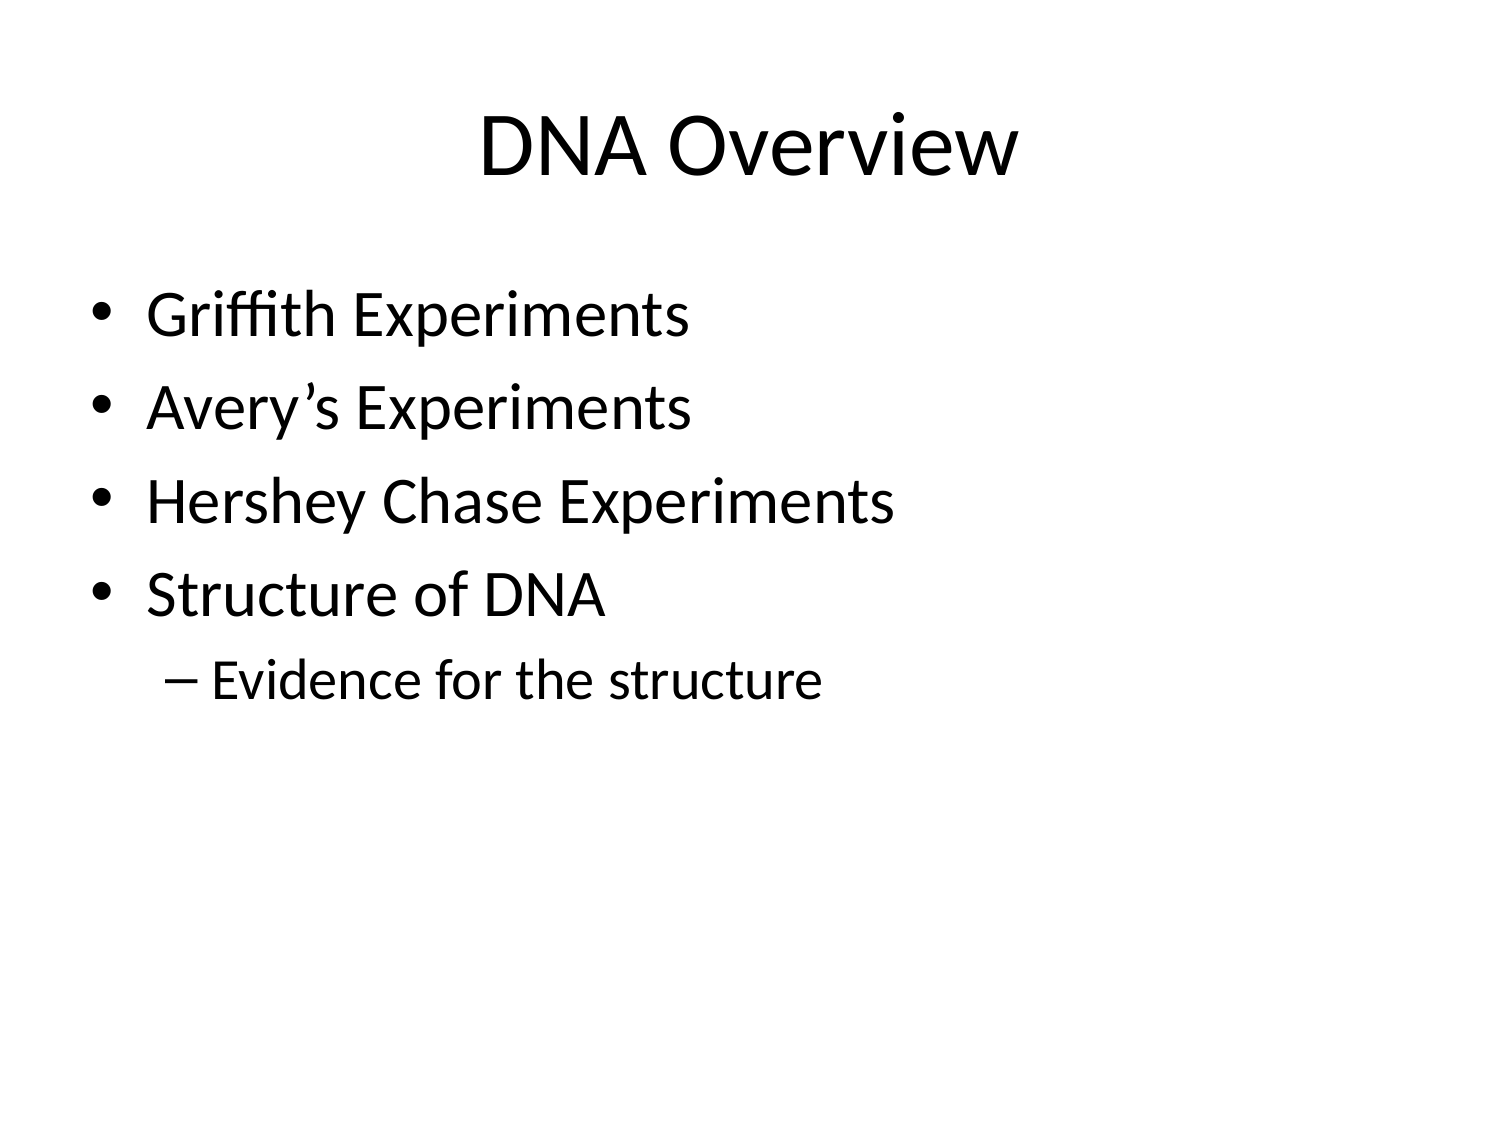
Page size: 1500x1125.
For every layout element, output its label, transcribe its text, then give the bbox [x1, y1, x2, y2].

title DNA Overview [75, 45, 1425, 233]
list Griffith Experiments Avery’s Experiments Hershey Chase Experiments Structure of DNA Evidence for the structure [75, 262, 1425, 1005]
